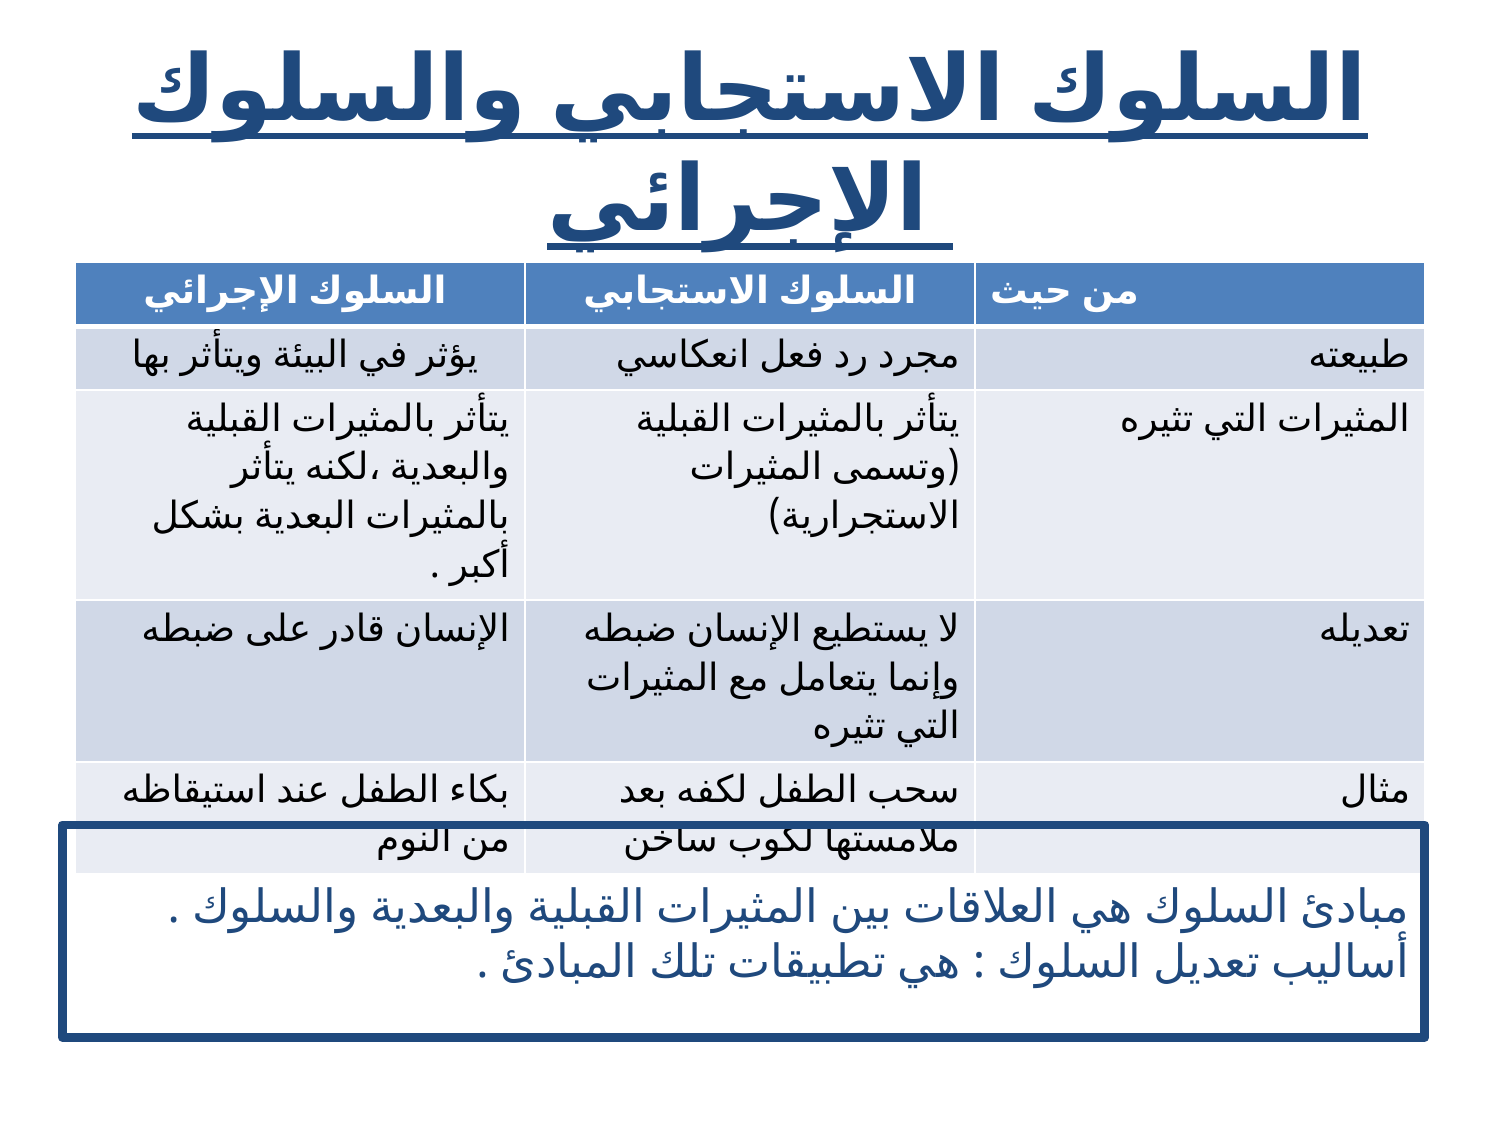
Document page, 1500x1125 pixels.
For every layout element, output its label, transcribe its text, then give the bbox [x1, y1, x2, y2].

table_cell يؤثر في البيئة ويتأثر بها [76, 329, 524, 389]
table_cell لا يستطيع الإنسان ضبطه وإنما يتعامل مع المثيرات التي تثيره [526, 601, 974, 761]
table_cell المثيرات التي تثيره [976, 391, 1424, 599]
title السلوك الاستجابي والسلوك الإجرائي [75, 45, 1425, 233]
table_cell سحب الطفل لكفه بعد ملامستها لكوب ساخن [526, 763, 974, 823]
table_cell يتأثر بالمثيرات القبلية (وتسمى المثيرات الاستجرارية) [526, 391, 974, 599]
table_cell مجرد رد فعل انعكاسي [526, 329, 974, 389]
table_cell تعديله [976, 601, 1424, 761]
table_cell يتأثر بالمثيرات القبلية والبعدية ،لكنه يتأثر بالمثيرات البعدية بشكل أكبر . [76, 391, 524, 599]
text_box مبادئ السلوك هي العلاقات بين المثيرات القبلية والبعدية والسلوك . أساليب تعديل السلوك : هي تطبيقات تلك المبادئ . [60, 823, 1427, 1039]
table_header السلوك الاستجابي [526, 263, 974, 324]
table_cell الإنسان قادر على ضبطه [76, 601, 524, 761]
table_header السلوك الإجرائي [76, 263, 524, 324]
table_cell مثال [976, 763, 1424, 823]
table_cell بكاء الطفل عند استيقاظه من النوم [76, 763, 524, 823]
table_header من حيث [976, 263, 1424, 324]
table_cell طبيعته [976, 329, 1424, 389]
